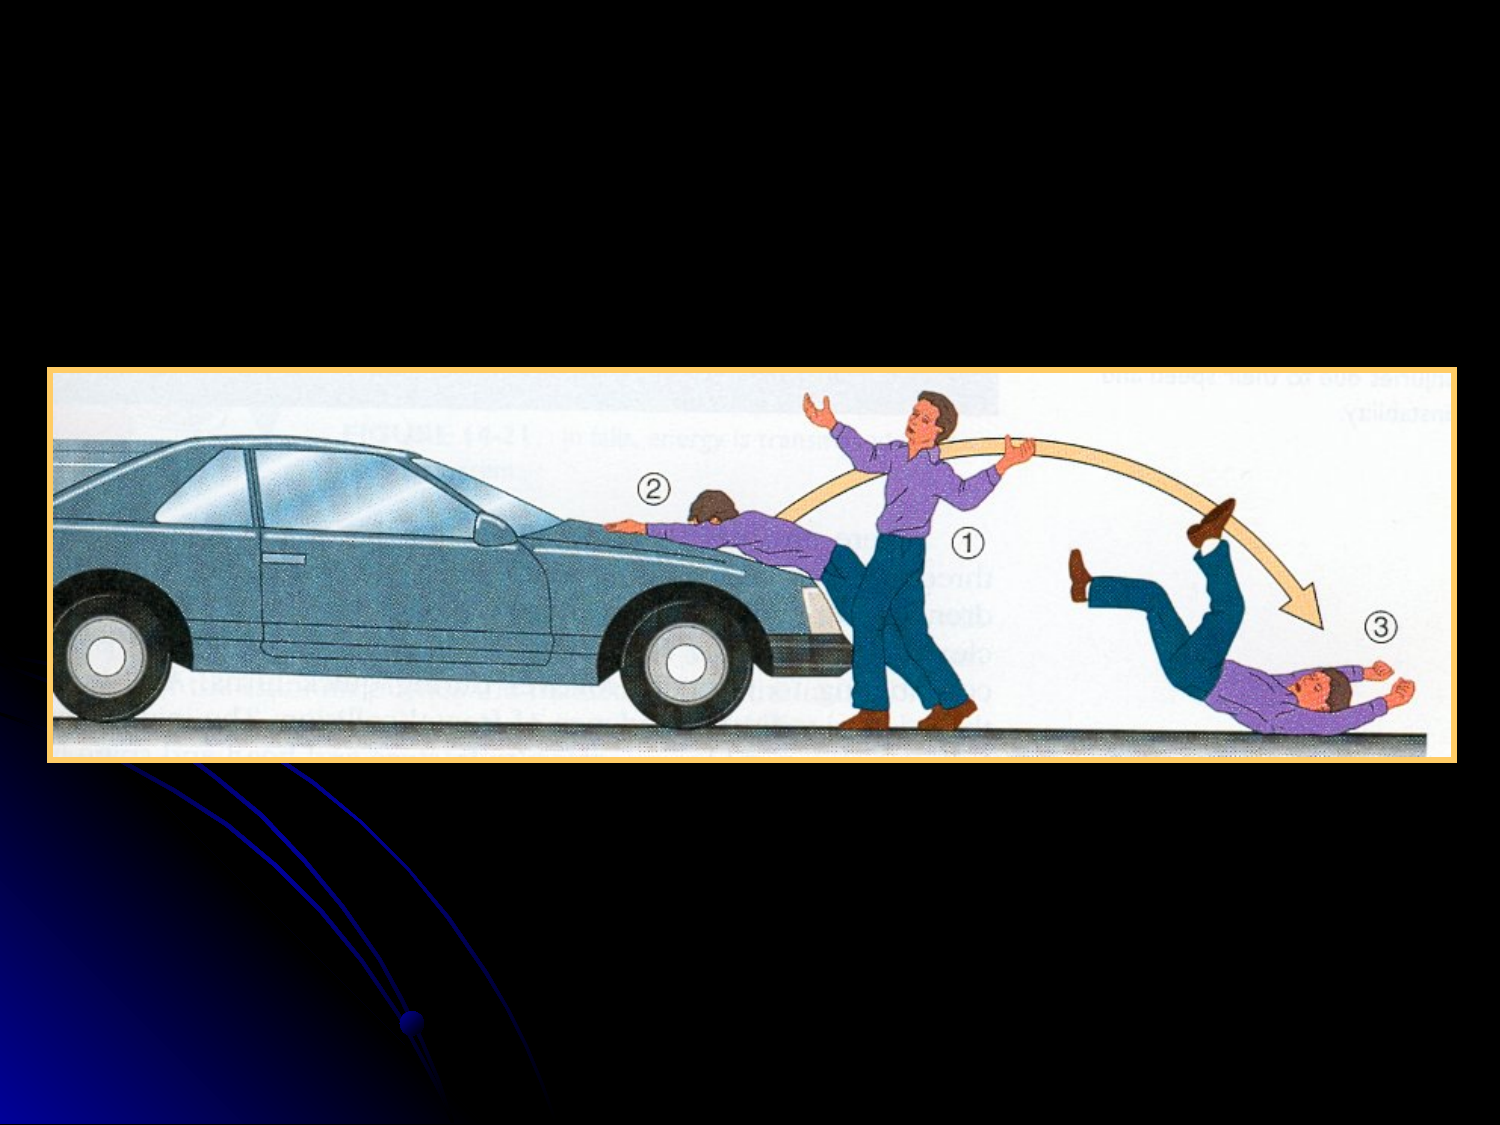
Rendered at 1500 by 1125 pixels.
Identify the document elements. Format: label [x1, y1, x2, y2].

list [52, 373, 1452, 758]
